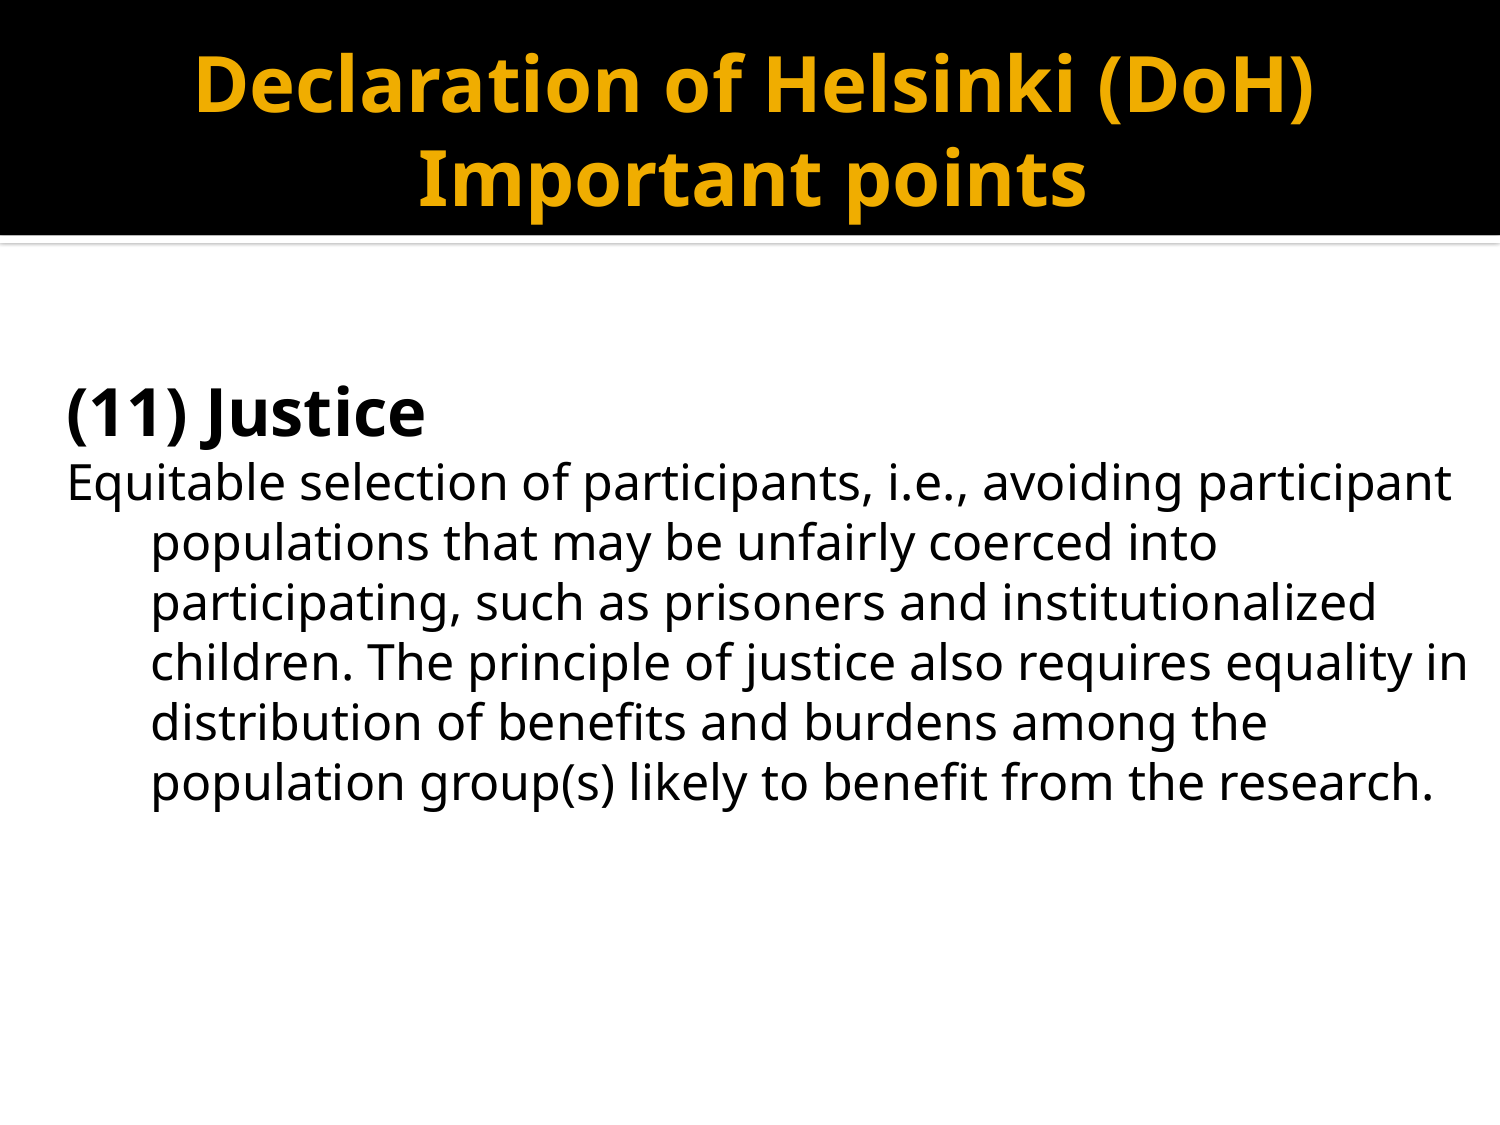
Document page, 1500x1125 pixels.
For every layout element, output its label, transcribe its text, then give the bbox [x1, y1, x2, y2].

title Declaration of Helsinki (DoH) Important points [75, 25, 1425, 231]
list (11) Justice Equitable selection of participants, i.e., avoiding participant populations that may be unfairly coerced into participating, such as prisoners and institutionalized children. The principle of justice also requires equality in distribution of benefits and burdens among the population group(s) likely to benefit from the research. [37, 275, 1488, 1034]
